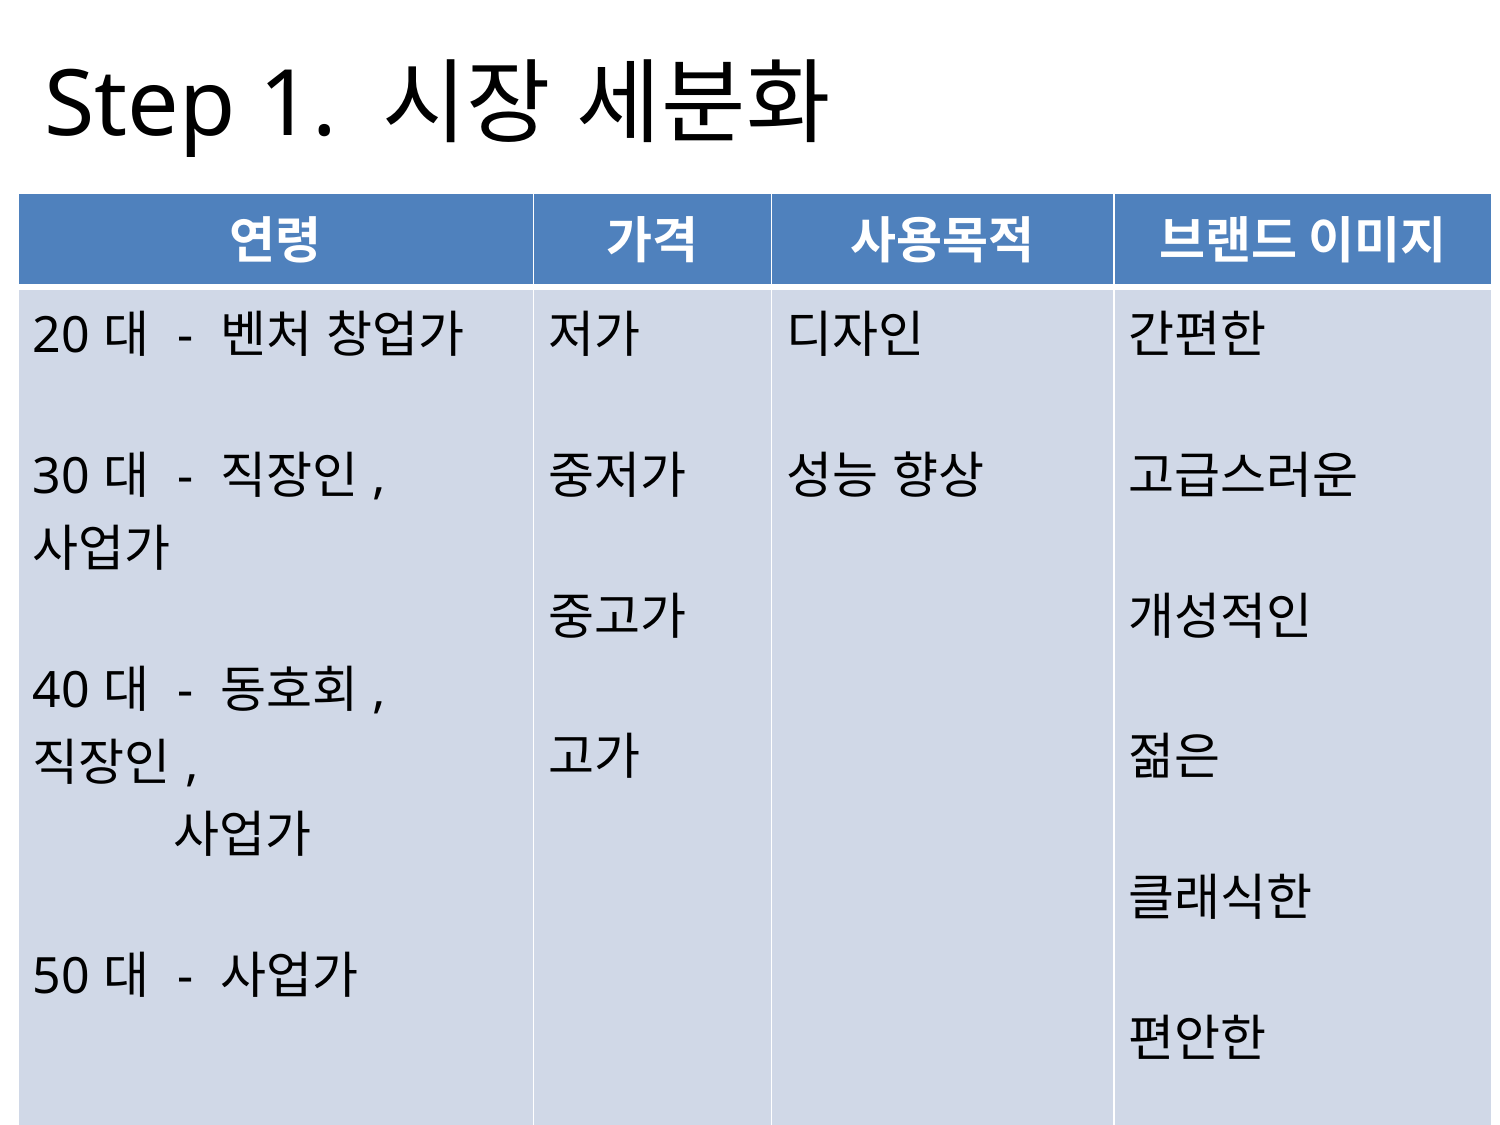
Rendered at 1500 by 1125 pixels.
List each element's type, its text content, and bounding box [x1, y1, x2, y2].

title Step 1. 시장 세분화 [5, 5, 1356, 193]
table_header 연령 [19, 194, 533, 284]
table_cell 20대 - 벤처 창업가 30대 - 직장인,사업가 40대 - 동호회,직장인, 사업가 50대 - 사업가 [19, 290, 533, 1125]
table_cell 디자인 성능 향상 [772, 290, 1113, 1125]
table_header 브랜드 이미지 [1115, 194, 1491, 284]
table_header 가격 [534, 194, 771, 284]
table_header 사용목적 [772, 194, 1113, 284]
table_cell 간편한 고급스러운 개성적인 젊은 클래식한 편안한 남성적인 [1115, 290, 1491, 1125]
table_cell 저가 중저가 중고가 고가 [534, 290, 771, 1125]
